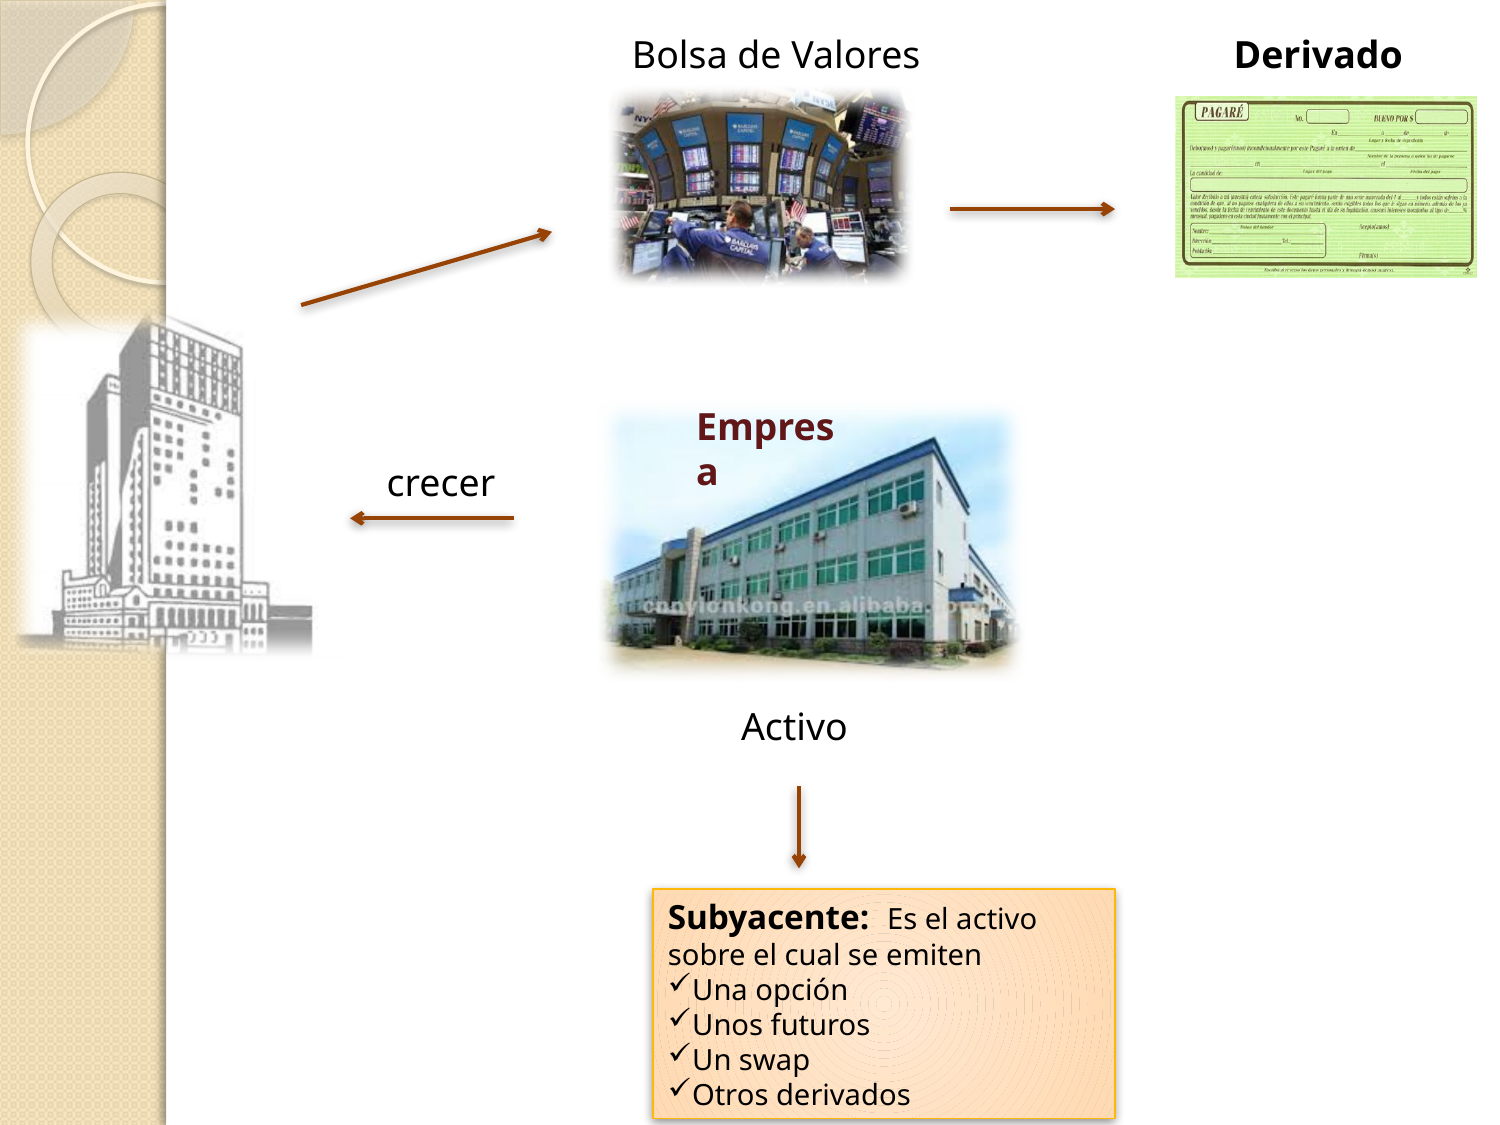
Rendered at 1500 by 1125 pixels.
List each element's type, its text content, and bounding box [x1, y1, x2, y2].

text_box crecer [371, 451, 514, 511]
text_box Bolsa de Valores [617, 23, 938, 84]
picture [4, 304, 351, 662]
text_box Derivado [1218, 23, 1433, 84]
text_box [300, 231, 553, 306]
text_box Subyacente: Es el activo sobre el cual se emiten Una opción Unos futuros Un swap Otros derivados [652, 888, 1116, 1119]
picture [1174, 95, 1477, 278]
text_box Activo [726, 695, 880, 756]
picture [596, 397, 1027, 685]
picture [605, 84, 916, 291]
